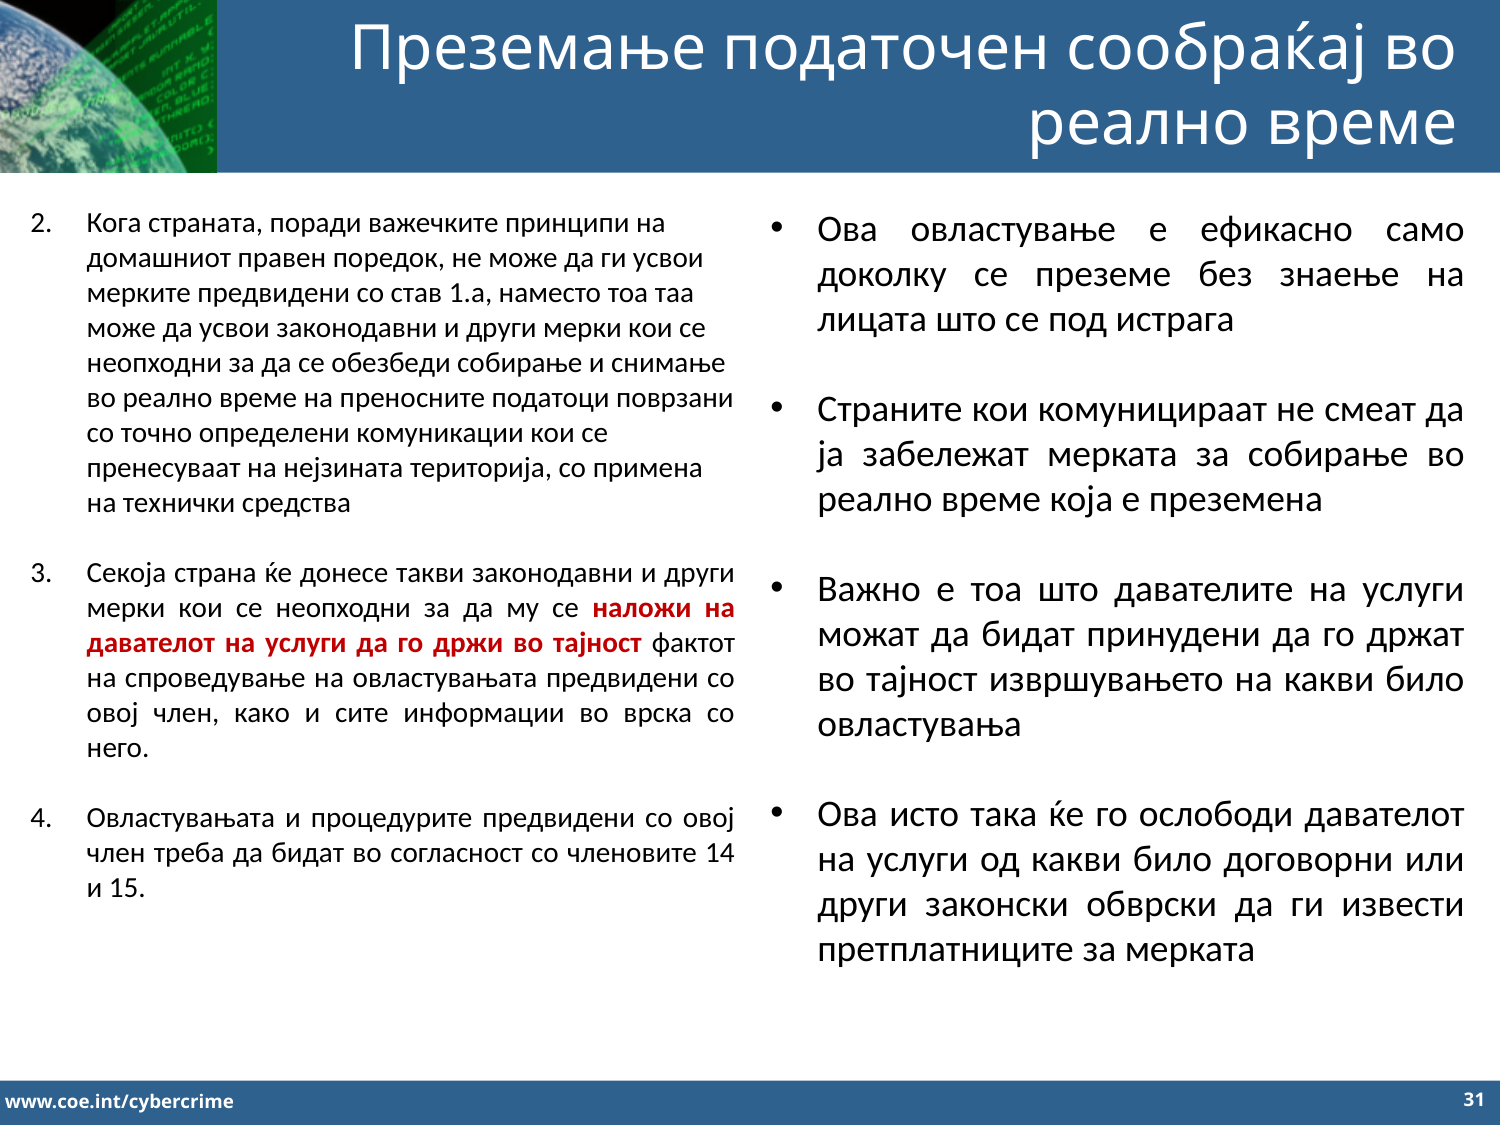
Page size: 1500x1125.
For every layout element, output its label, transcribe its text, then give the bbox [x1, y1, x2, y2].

text_box Ова овластување е ефикасно само доколку се преземе без знаење на лицата што се под истрага Страните кои комуницираат не смеат да ја забележат мерката за собирање во реално време која е преземена Важно е тоа што давателите на услуги можат да бидат принудени да го држат во тајност извршувањето на какви било овластувања Ова исто така ќе го ослободи давателот на услуги од какви било договорни или други законски обврски да ги извести претплатниците за мерката [755, 196, 1480, 976]
text_box Преземање податочен сообраќај во реално време [221, 0, 1474, 165]
picture [0, 0, 217, 173]
text_box Кога страната, поради важечките принципи на домашниот правен поредок, не може да ги усвои мерките предвидени со став 1.а, наместо тоа таа може да усвои законодавни и други мерки кои се неопходни за да се обезбеди собирање и снимање во реално време на преносните податоци поврзани со точно определени комуникации кои се пренесуваат на нејзината територија, со примена на технички средства Секоја страна ќе донесе такви законодавни и други мерки кои се неопходни за да му се наложи на давателот на услуги да го држи во тајност фактот на спроведување на овластувањата предвидени со овој член, како и сите информации во врска со него. Овластувањата и процедурите предвидени со овој член треба да бидат во согласност со членовите 14 и 15. [15, 196, 750, 911]
